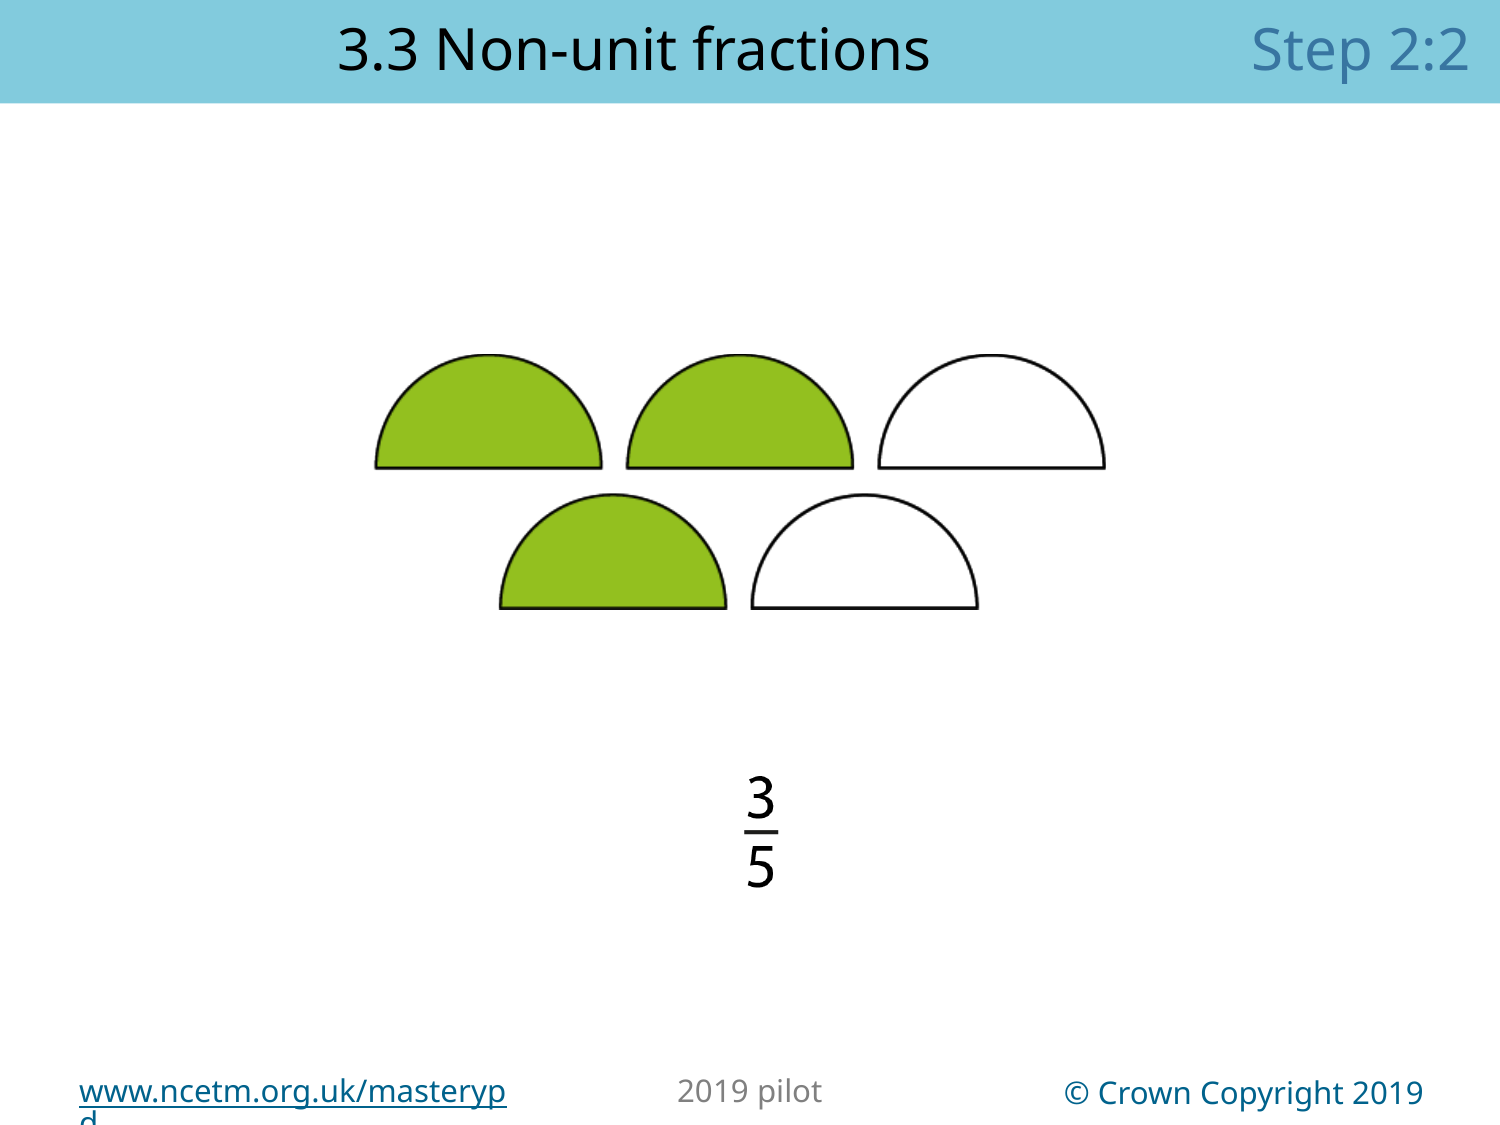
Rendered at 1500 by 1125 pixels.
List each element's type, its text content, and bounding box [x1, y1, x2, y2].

picture [192, 354, 1269, 610]
list 3.3 Non-unit fractions Step 2:2 [0, 0, 1500, 104]
picture [730, 764, 1041, 902]
